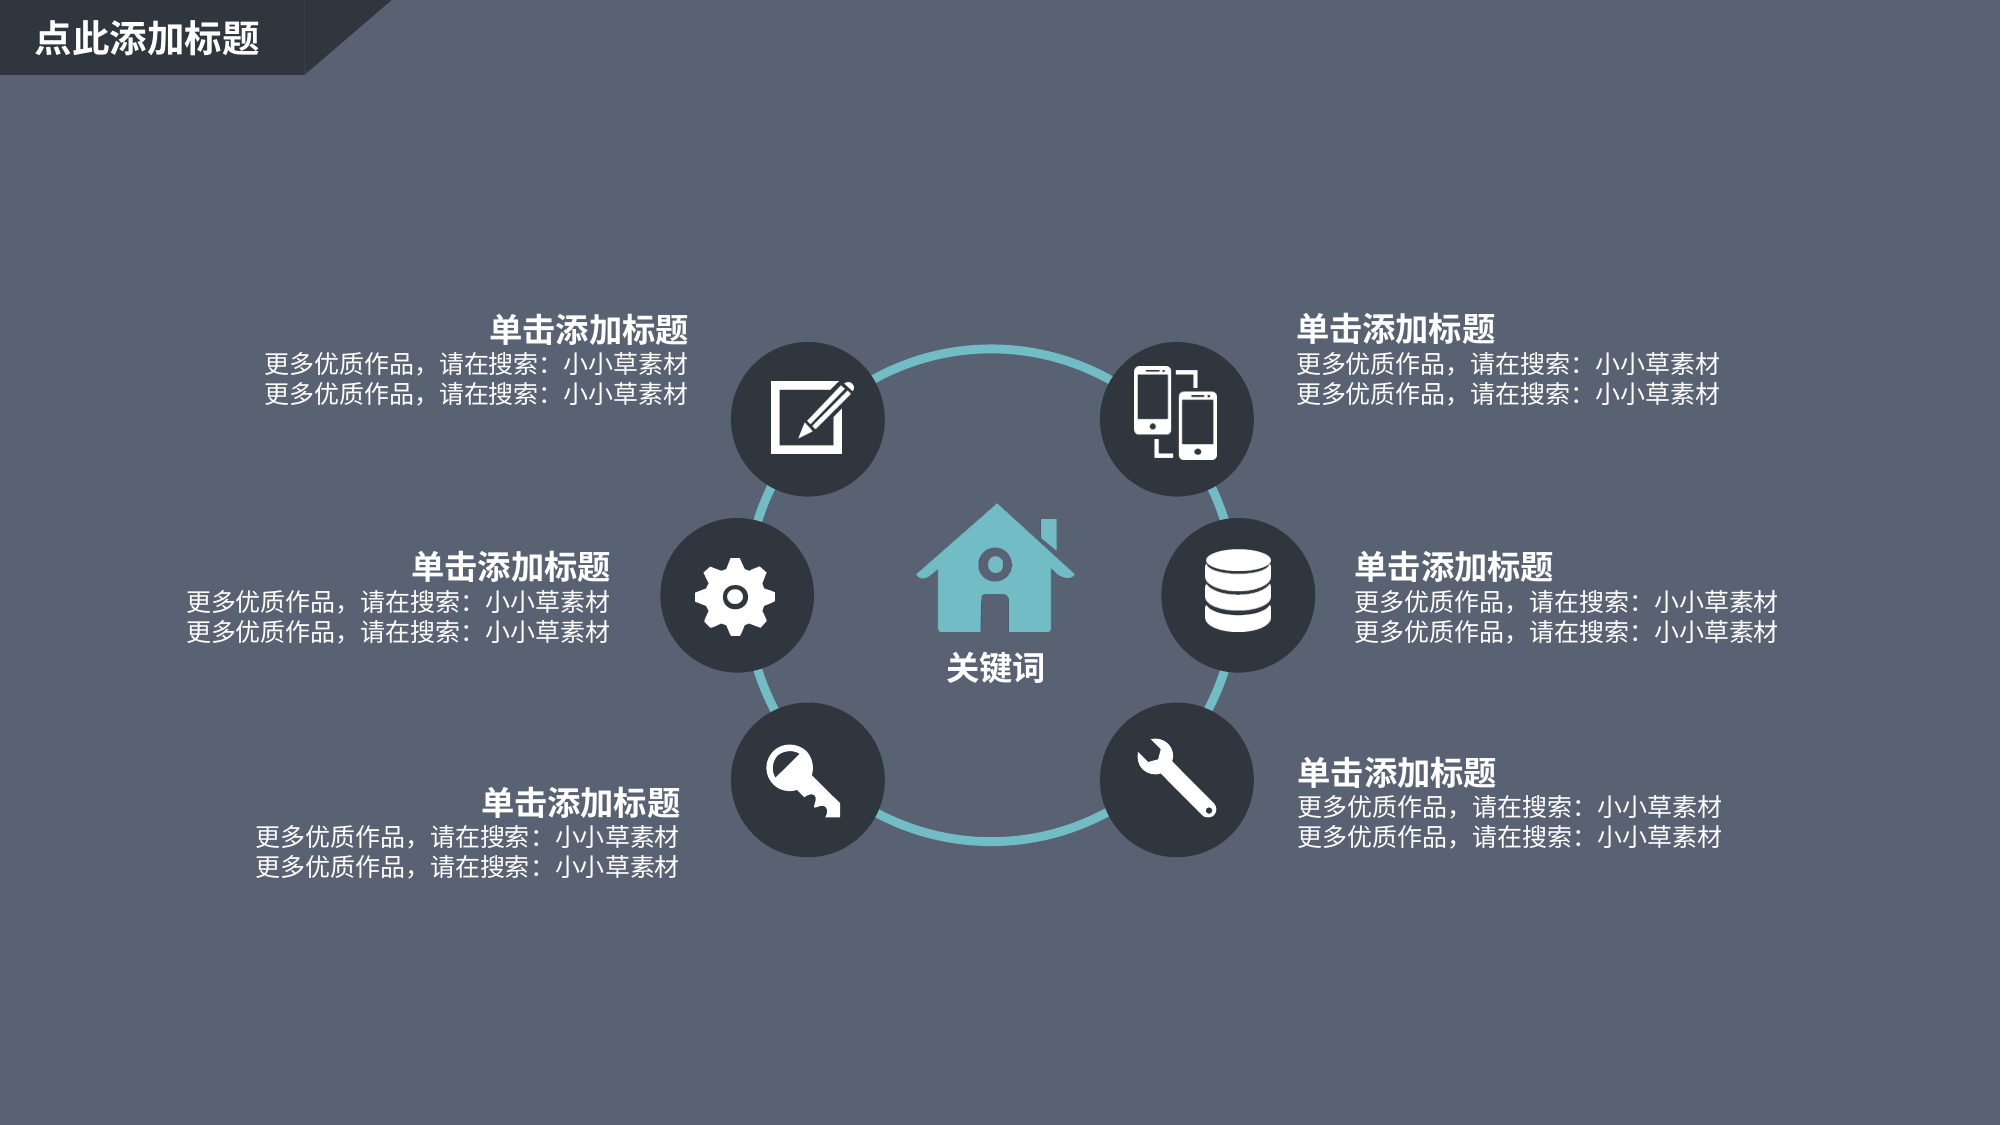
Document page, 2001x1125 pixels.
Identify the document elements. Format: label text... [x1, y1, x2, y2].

text_box 关键词 [877, 642, 1115, 691]
picture [916, 502, 1076, 633]
text_box [730, 341, 885, 497]
text_box [1137, 738, 1217, 818]
text_box 单击添加标题 更多优质作品，请在搜索：小小草素材 更多优质作品，请在搜索：小小草素材 [1288, 264, 1842, 412]
text_box 单击添加标题 更多优质作品，请在搜索：小小草素材 更多优质作品，请在搜索：小小草素材 [134, 737, 688, 886]
picture [770, 381, 855, 454]
text_box 单击添加标题 更多优质作品，请在搜索：小小草素材 更多优质作品，请在搜索：小小草素材 [65, 502, 619, 651]
text_box [660, 517, 815, 673]
picture [1205, 549, 1272, 633]
text_box 单击添加标题 更多优质作品，请在搜索：小小草素材 更多优质作品，请在搜索：小小草素材 [143, 265, 697, 413]
text_box [1099, 341, 1254, 497]
text_box [766, 744, 841, 818]
text_box [758, 348, 1225, 842]
text_box [1099, 702, 1254, 858]
picture [1134, 366, 1218, 461]
picture [694, 557, 776, 637]
text_box [1161, 517, 1316, 673]
text_box [730, 702, 885, 858]
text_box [0, 0, 392, 76]
text_box 单击添加标题 更多优质作品，请在搜索：小小草素材 更多优质作品，请在搜索：小小草素材 [1347, 502, 1901, 651]
text_box 单击添加标题 更多优质作品，请在搜索：小小草素材 更多优质作品，请在搜索：小小草素材 [1290, 708, 1844, 856]
